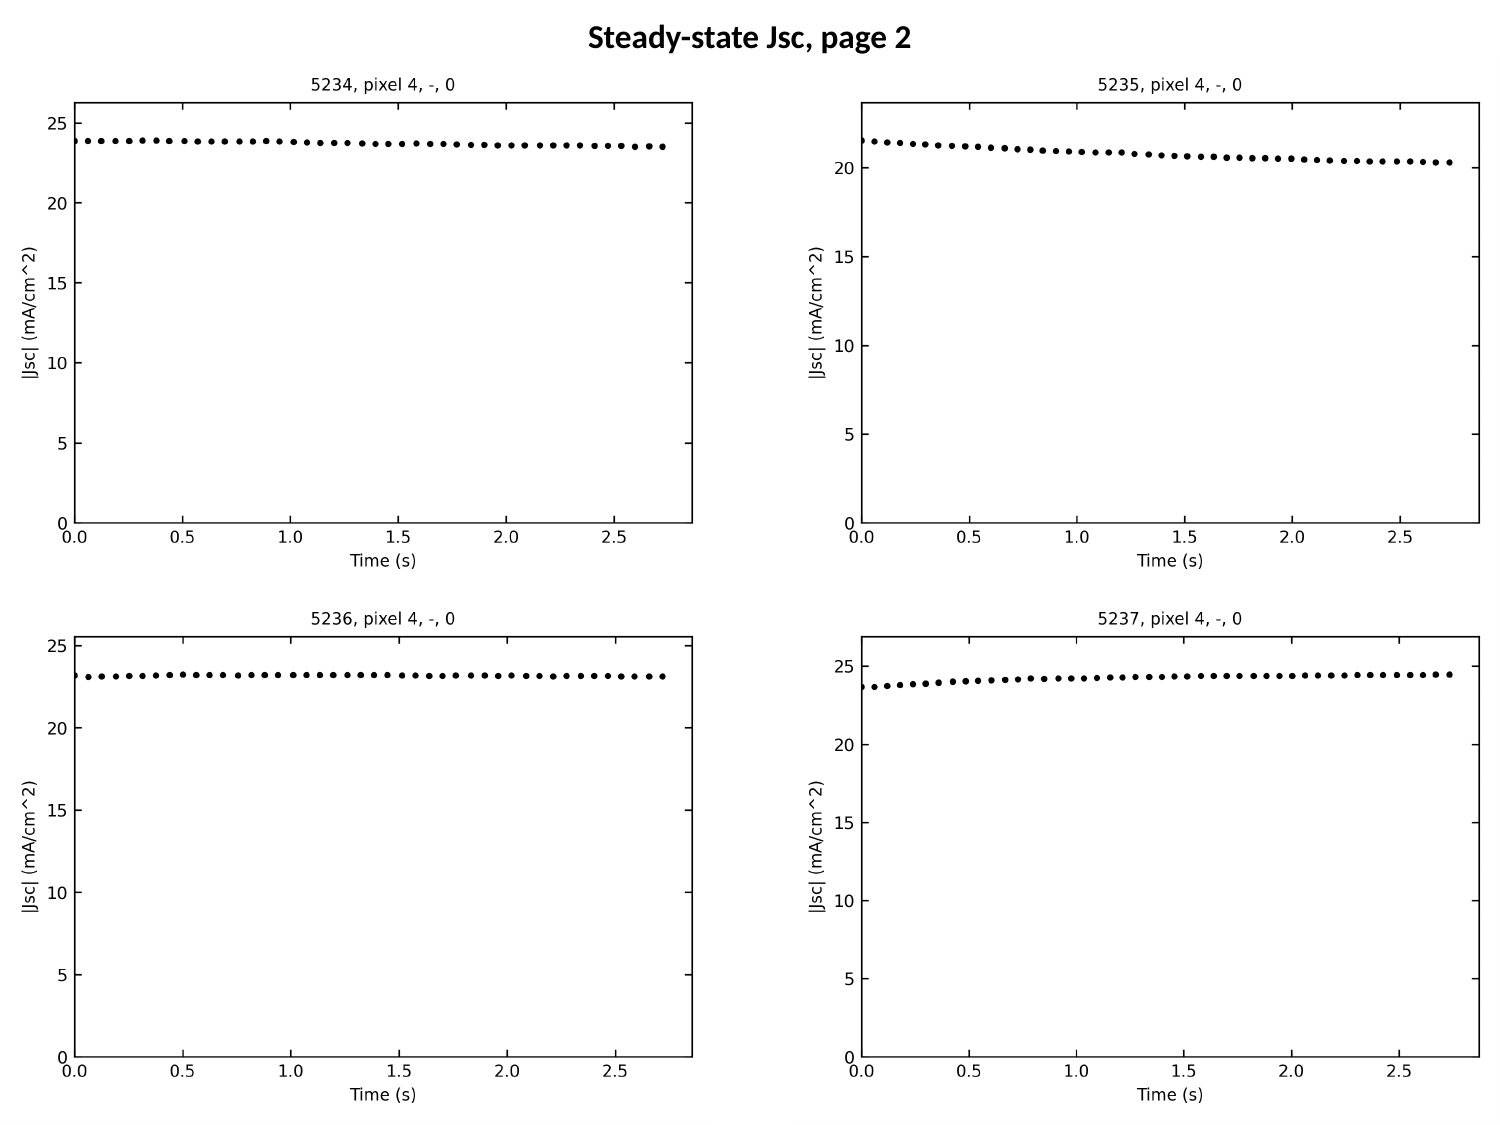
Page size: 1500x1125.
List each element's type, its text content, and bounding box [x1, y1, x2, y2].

picture [0, 56, 713, 1125]
title Steady-state Jsc, page 2 [0, 0, 1500, 75]
picture [787, 56, 1500, 1125]
